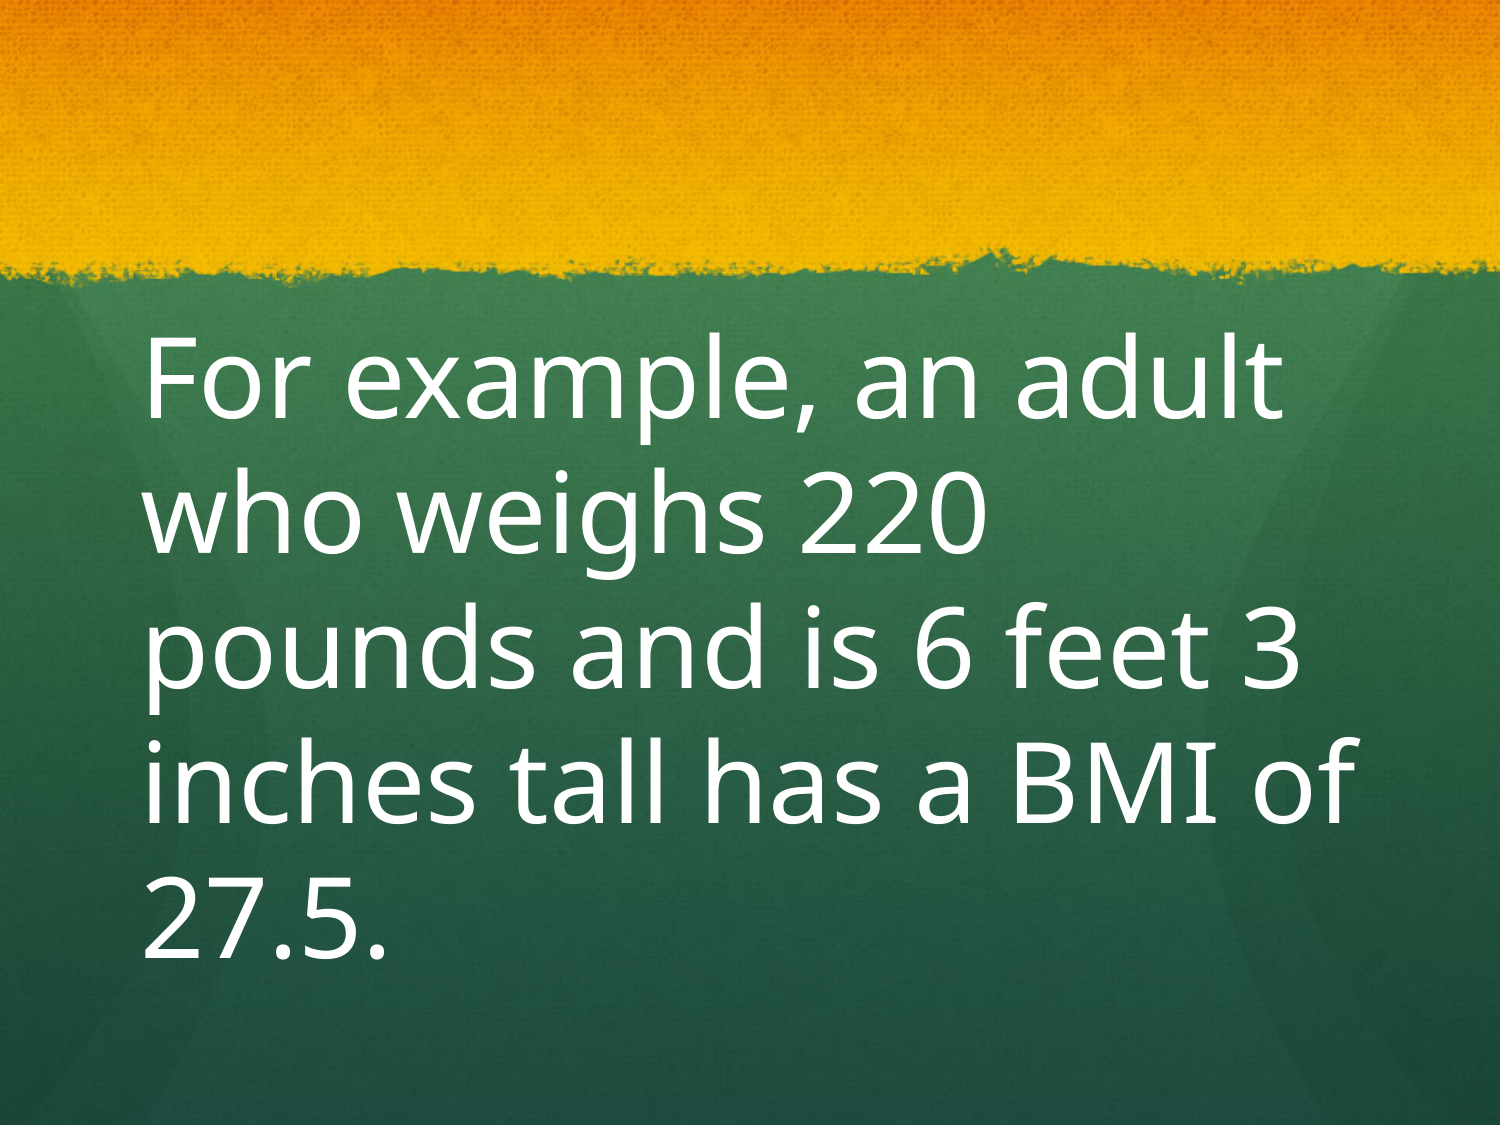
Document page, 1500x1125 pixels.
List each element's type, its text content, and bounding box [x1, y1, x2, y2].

text_box For example, an adult who weighs 220 pounds and is 6 feet 3 inches tall has a BMI of 27.5. [125, 298, 1375, 989]
picture [0, 0, 1500, 1125]
